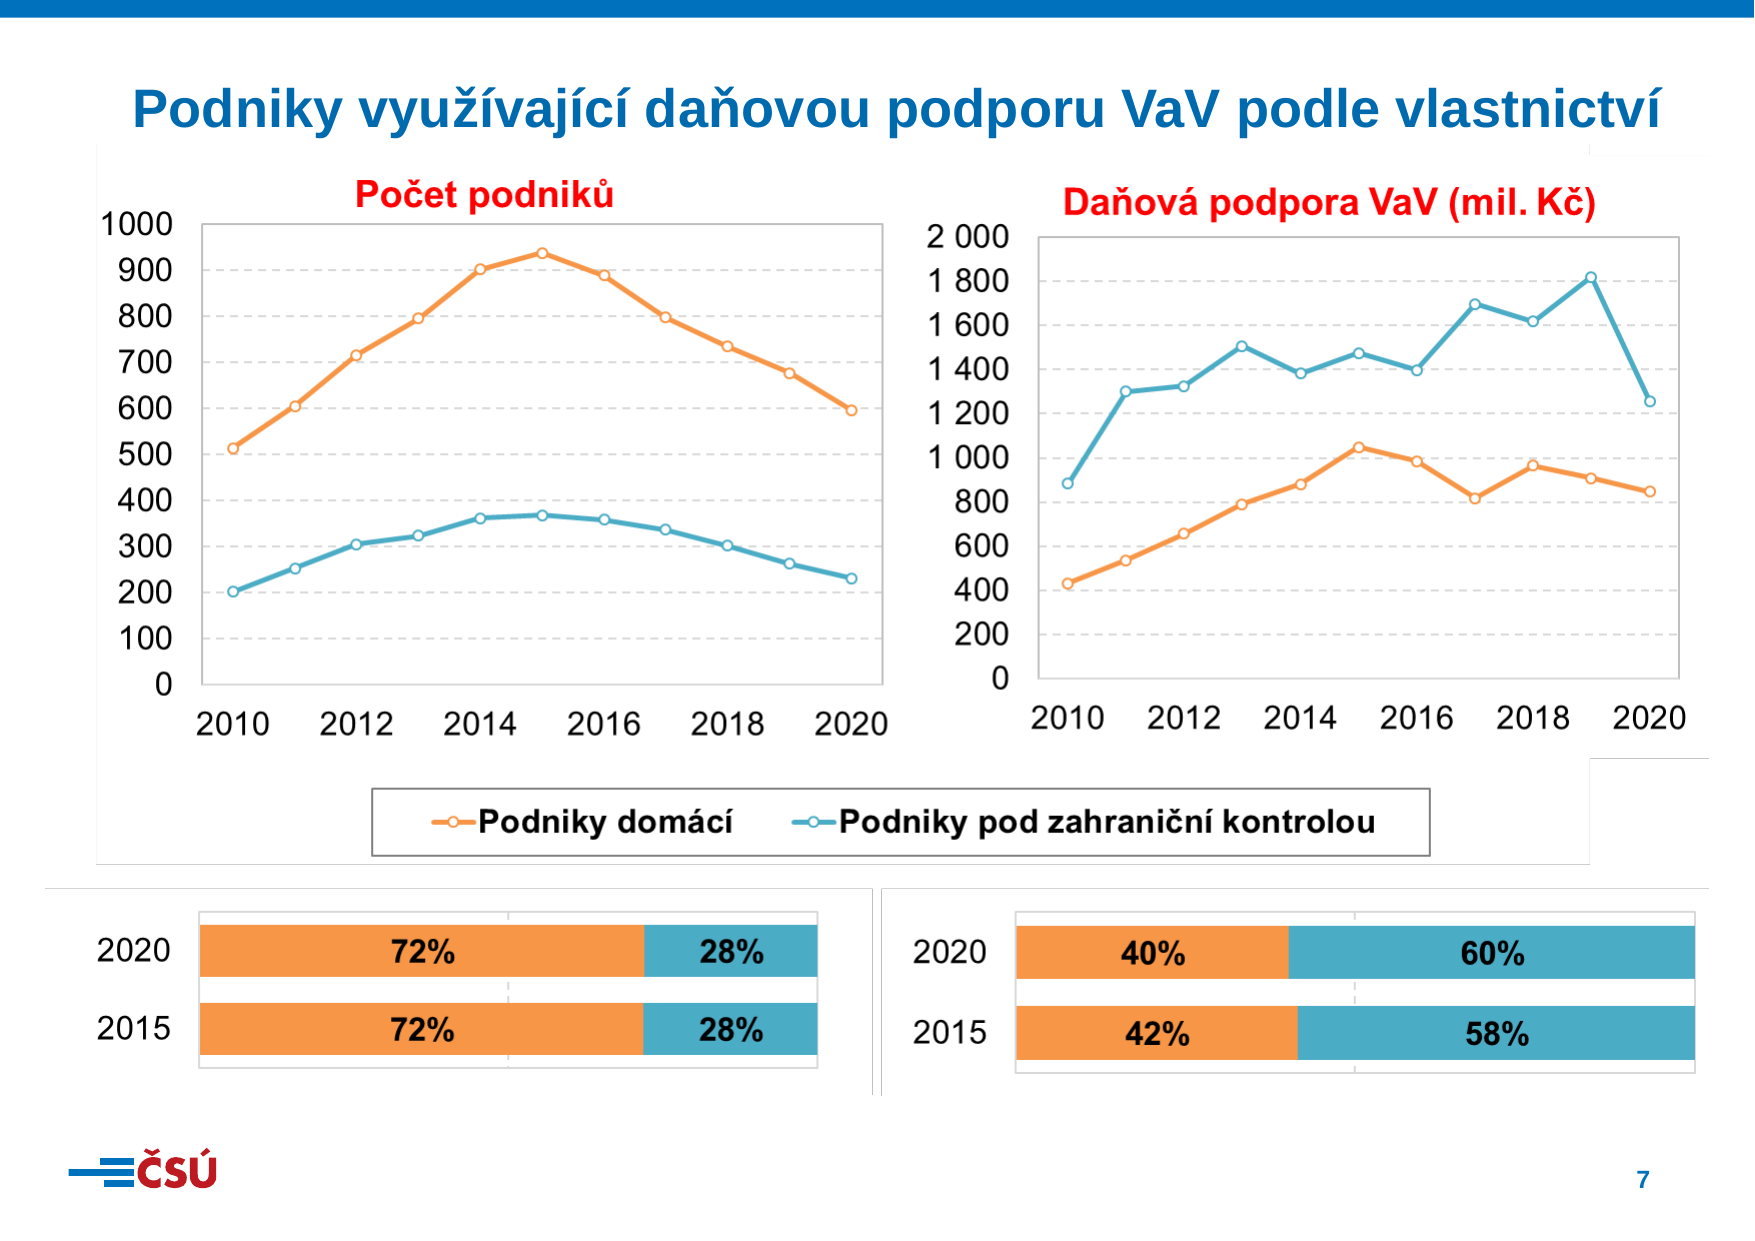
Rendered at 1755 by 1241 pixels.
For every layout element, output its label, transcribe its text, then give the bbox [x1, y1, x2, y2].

list Podniky využívající daňovou podporu VaV podle vlastnictví [132, 73, 1740, 172]
picture [45, 144, 1709, 1096]
